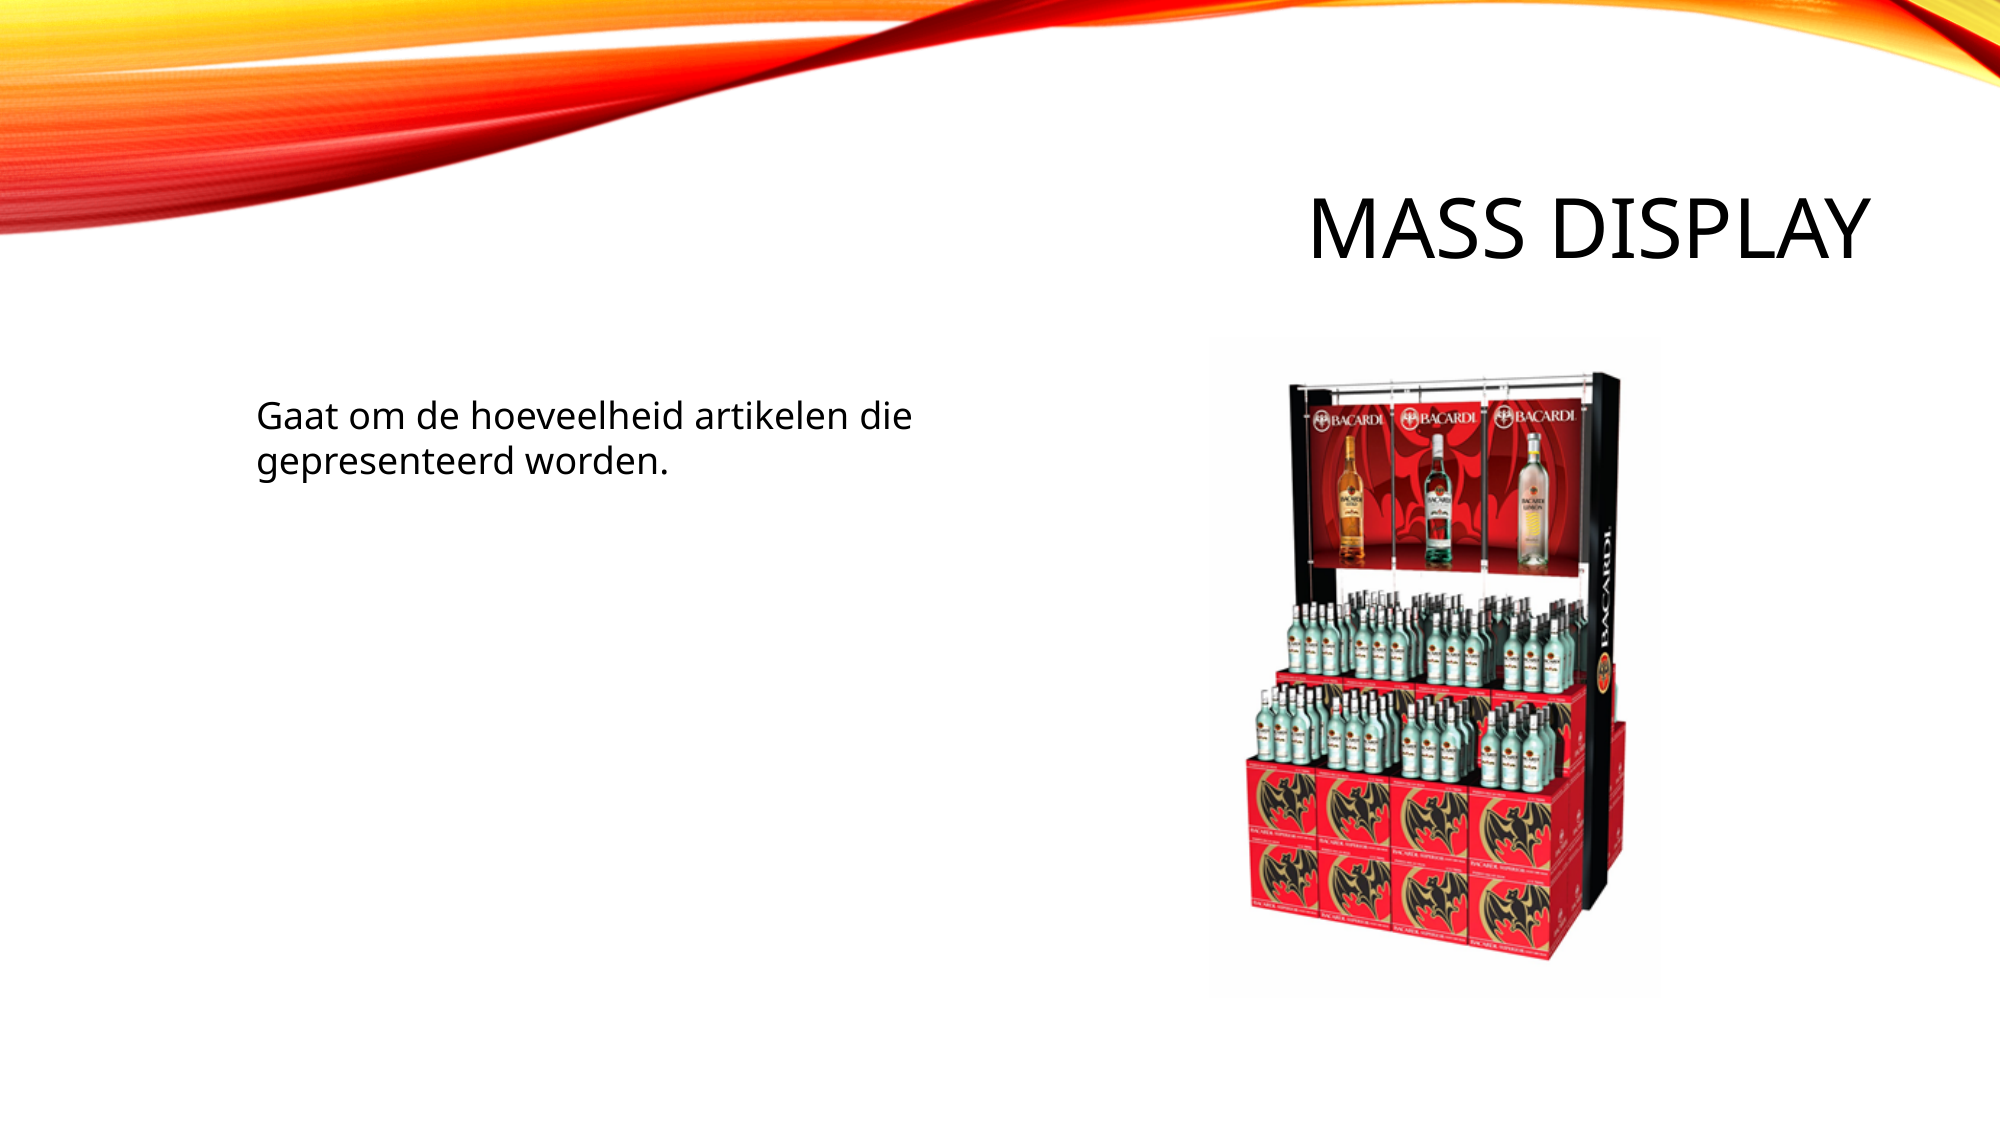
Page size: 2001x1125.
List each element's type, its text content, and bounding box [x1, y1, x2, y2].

picture [0, 0, 2000, 237]
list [1209, 337, 1661, 998]
title Mass display [474, 125, 1888, 338]
text_box Gaat om de hoeveelheid artikelen die gepresenteerd worden. [241, 384, 1035, 535]
